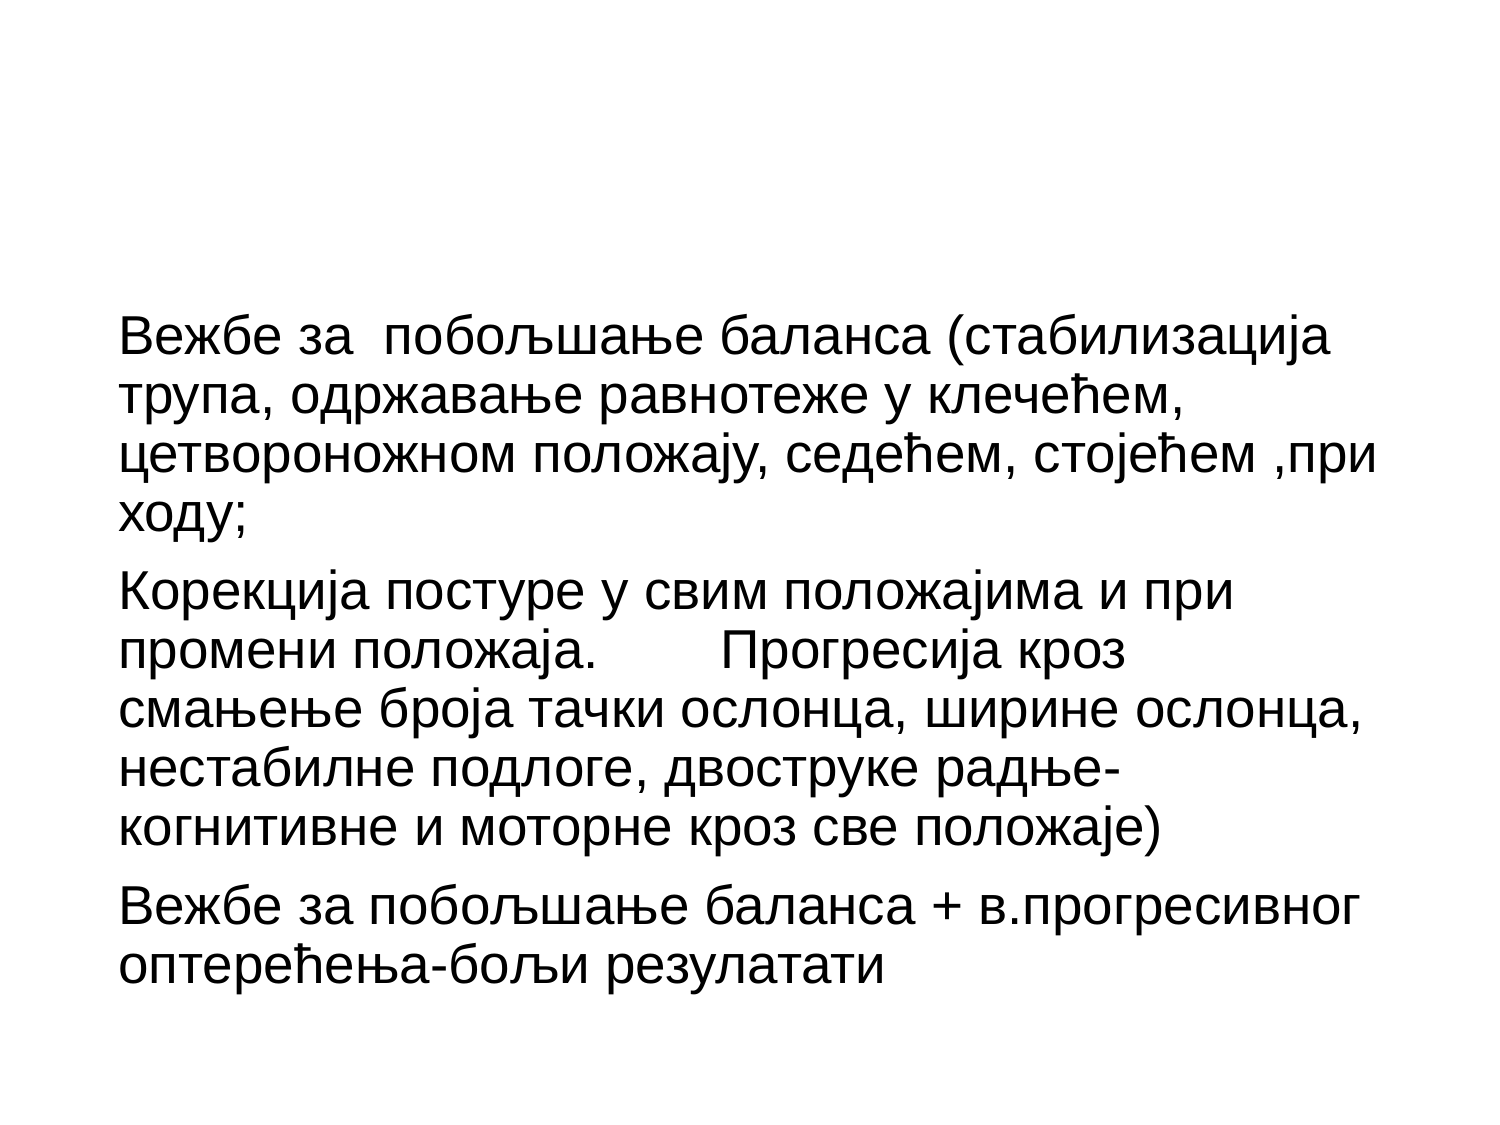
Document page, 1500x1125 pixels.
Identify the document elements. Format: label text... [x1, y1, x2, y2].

list Вежбе за побољшање баланса (стабилизација трупа, одржавање равнотеже у клечећем, цетвороножном положају, седећем, стојећем ,при ходу; Корекција постуре у свим положајима и при промени положаја. Прогресија кроз смањење броја тачки ослонца, ширине ослонца, нестабилне подлоге, двоструке радње-когнитивне и моторне кроз све положаје) Вежбе за побољшање баланса + в.прогресивног оптерећења-бољи резулатати [103, 299, 1397, 1014]
